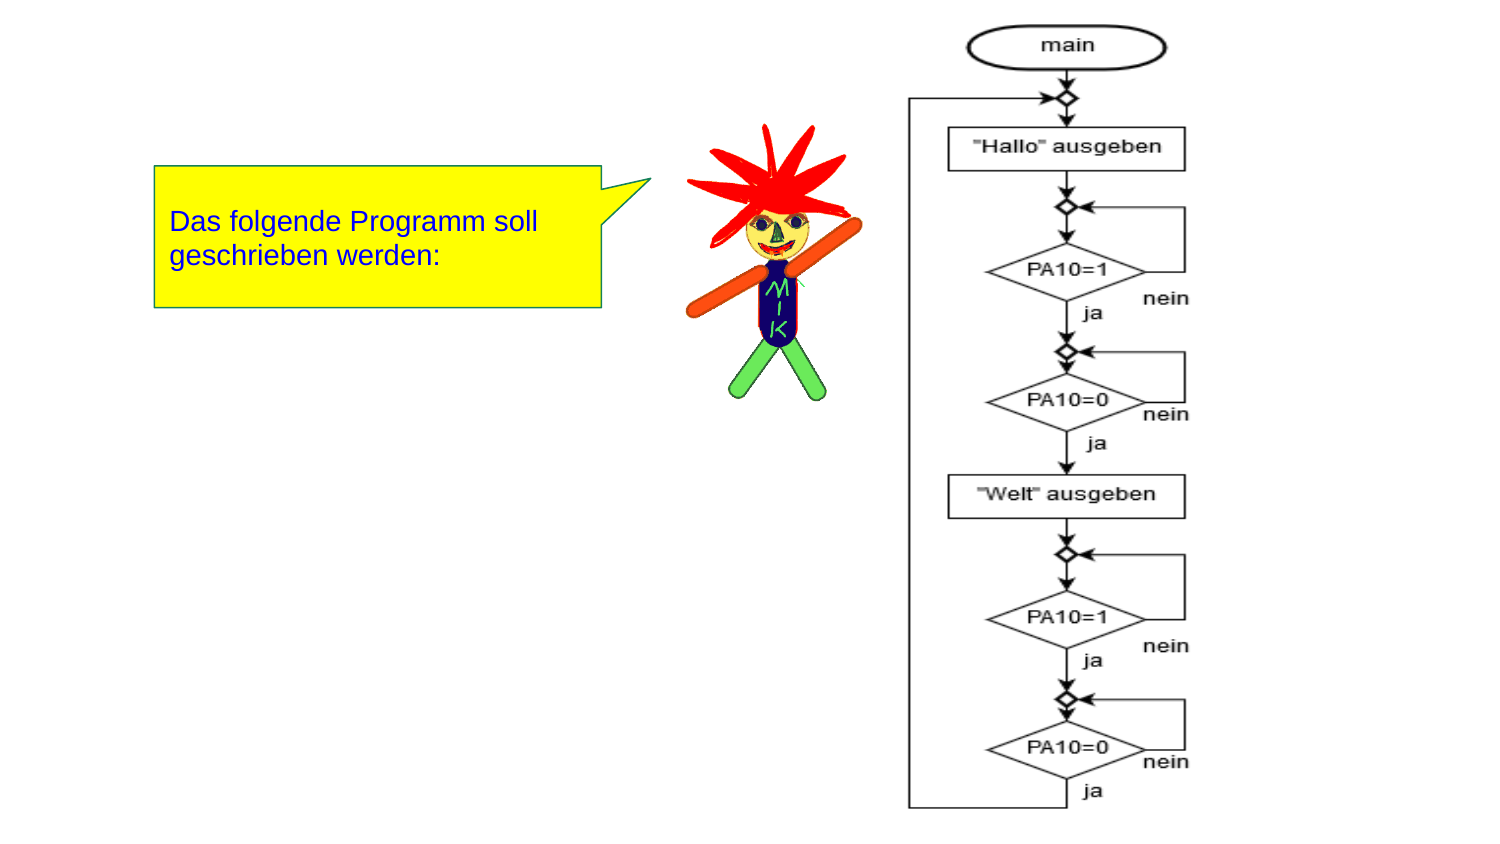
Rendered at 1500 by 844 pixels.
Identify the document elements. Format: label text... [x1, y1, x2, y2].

text_box Das folgende Programm soll geschrieben werden: [154, 165, 651, 308]
picture [666, 116, 874, 408]
picture [895, 24, 1206, 819]
